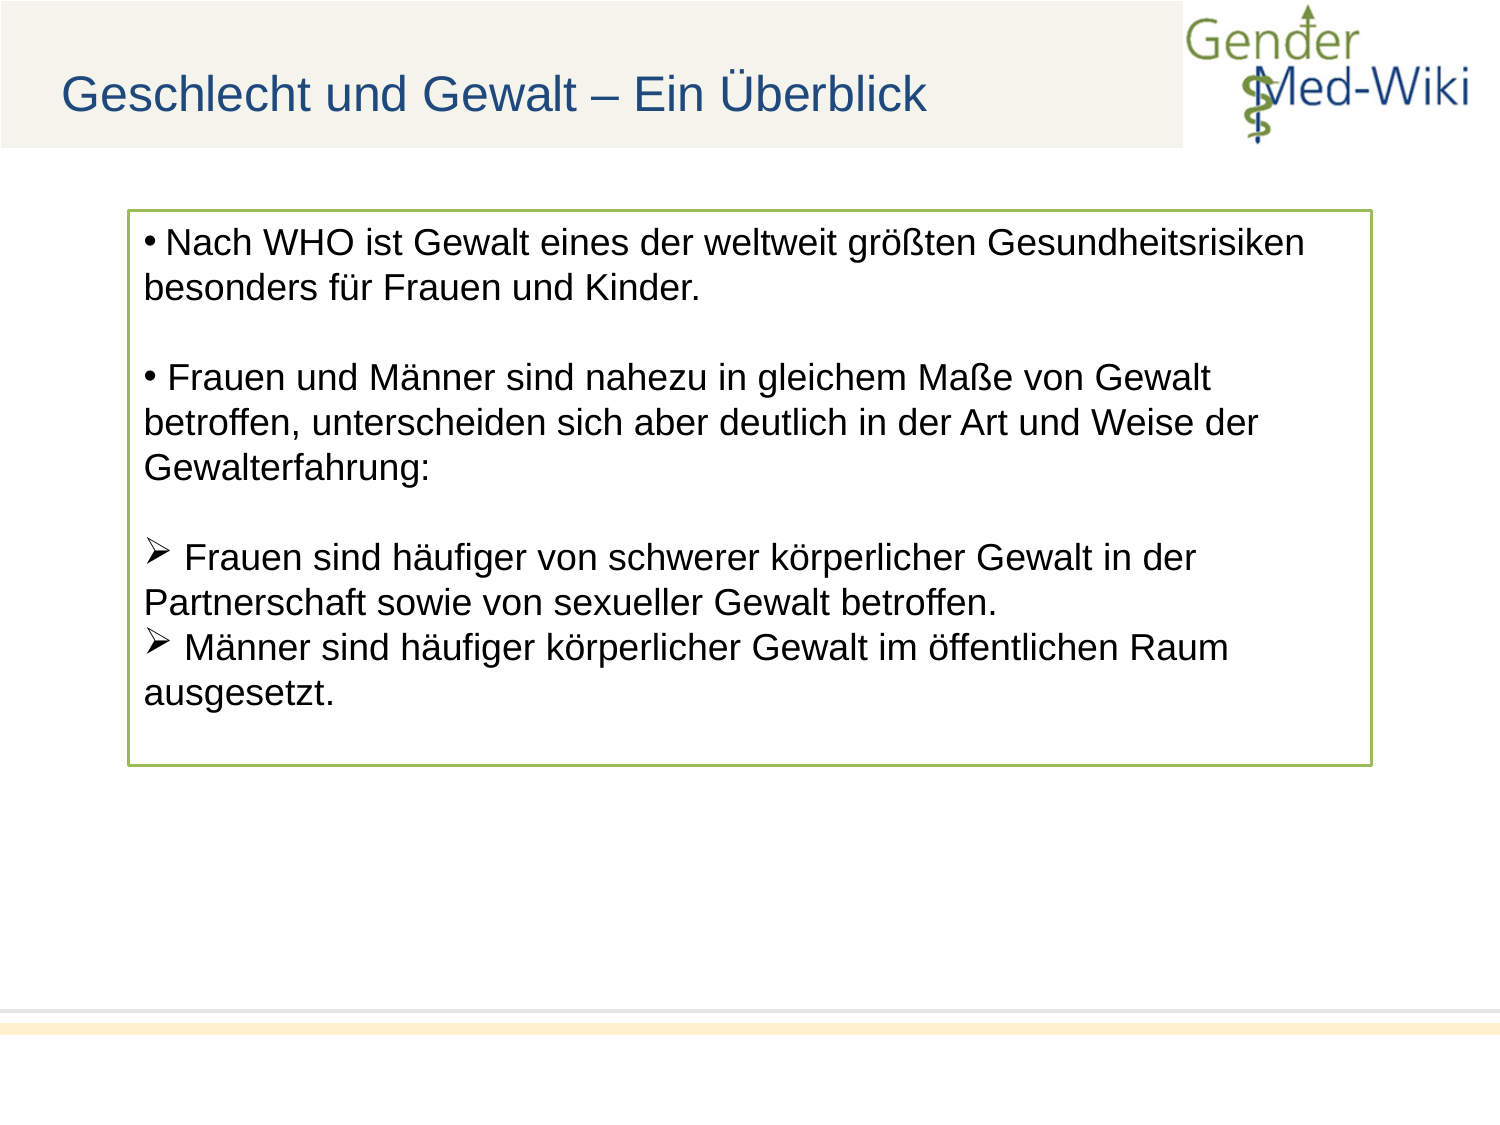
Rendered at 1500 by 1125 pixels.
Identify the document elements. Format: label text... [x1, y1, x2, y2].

picture [1183, 0, 1471, 149]
text_box [0, 1023, 1500, 1035]
text_box Geschlecht und Gewalt – Ein Überblick [46, 54, 1127, 130]
text_box Nach WHO ist Gewalt eines der weltweit größten Gesundheitsrisiken besonders für Frauen und Kinder. Frauen und Männer sind nahezu in gleichem Maße von Gewalt betroffen, unterscheiden sich aber deutlich in der Art und Weise der Gewalterfahrung: Frauen sind häufiger von schwerer körperlicher Gewalt in der Partnerschaft sowie von sexueller Gewalt betroffen. Männer sind häufiger körperlicher Gewalt im öffentlichen Raum ausgesetzt. [128, 210, 1372, 766]
